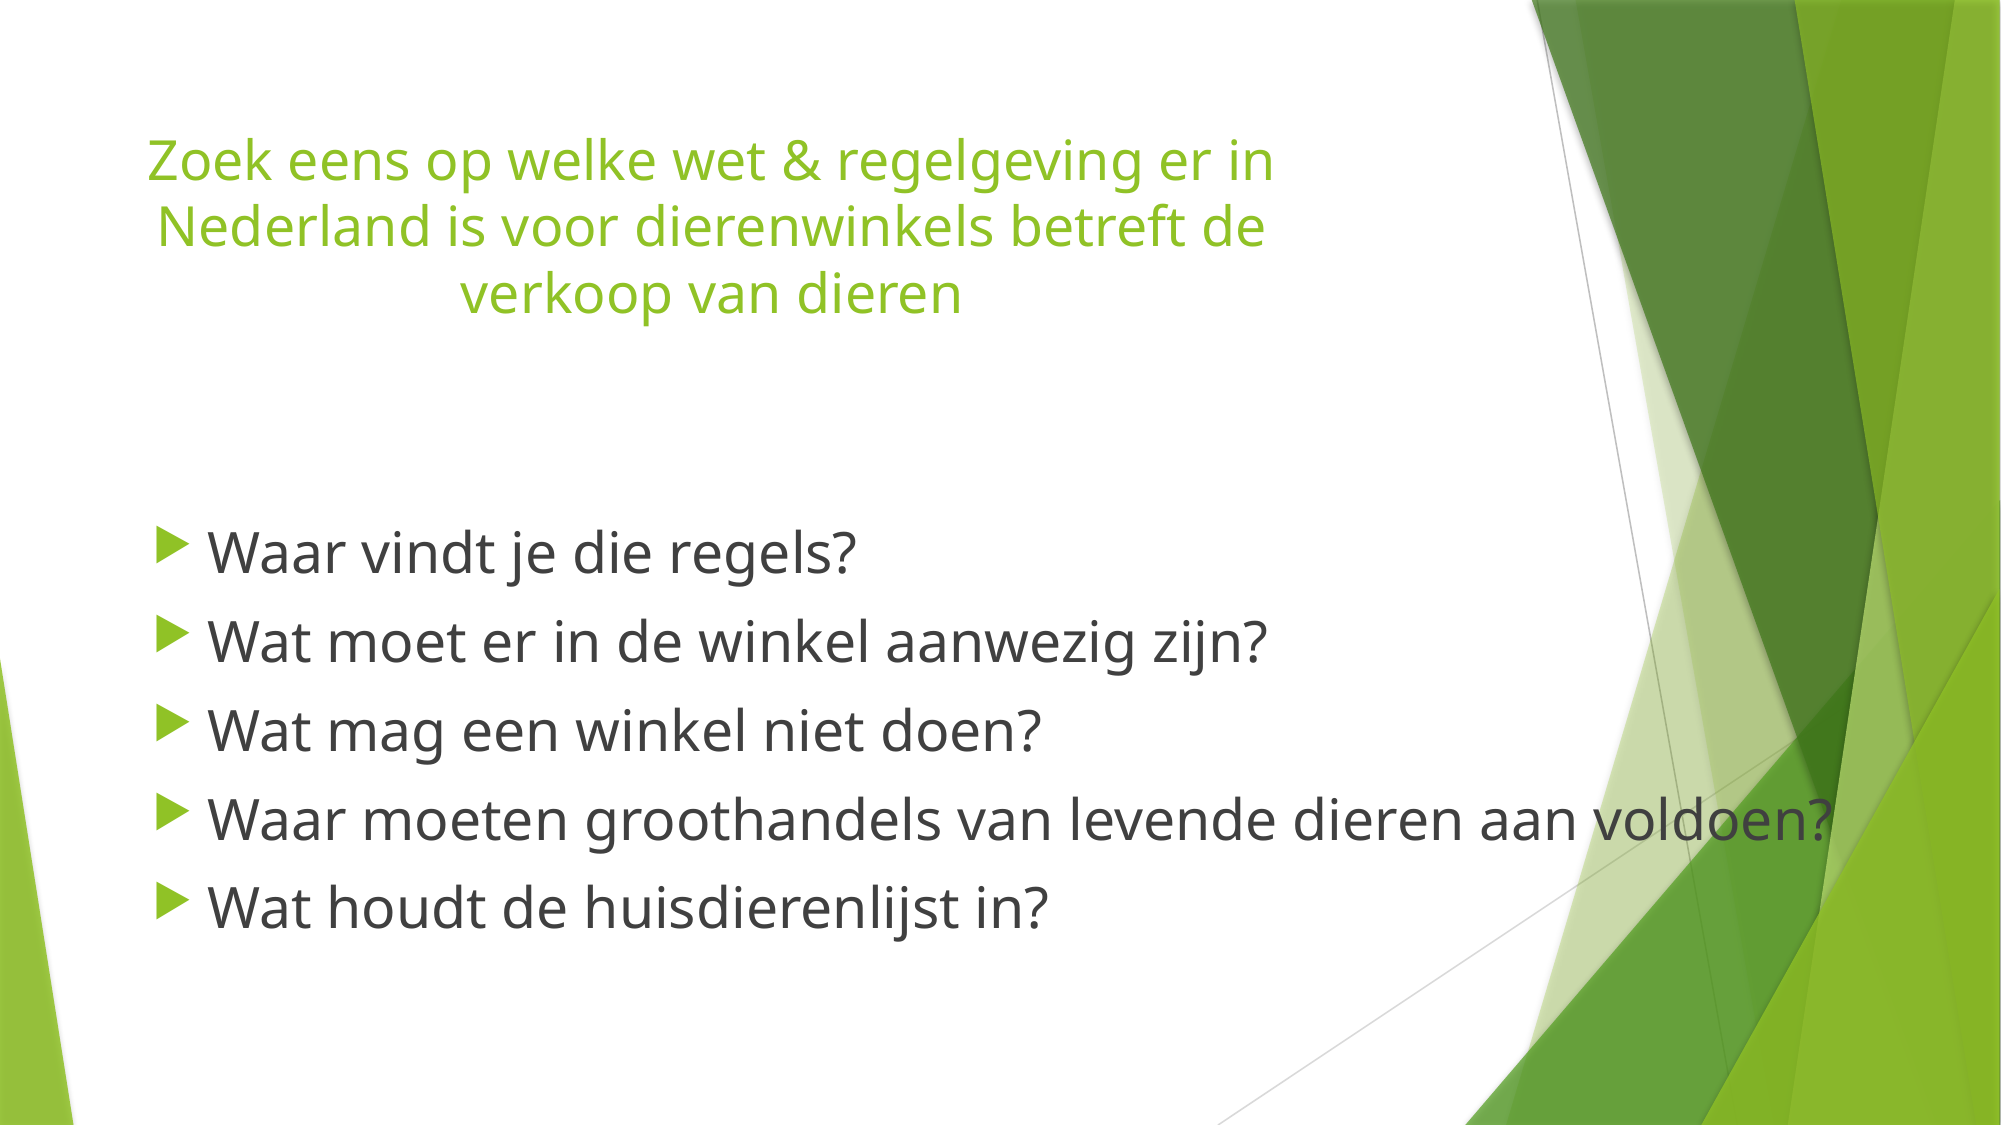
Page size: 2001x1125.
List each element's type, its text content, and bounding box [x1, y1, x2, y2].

title Zoek eens op welke wet & regelgeving er in Nederland is voor dierenwinkels betreft de verkoop van dieren [36, 117, 1388, 335]
list Waar vindt je die regels? Wat moet er in de winkel aanwezig zijn? Wat mag een winkel niet doen? Waar moeten groothandels van levende dieren aan voldoen? Wat houdt de huisdierenlijst in? [137, 509, 1863, 1014]
